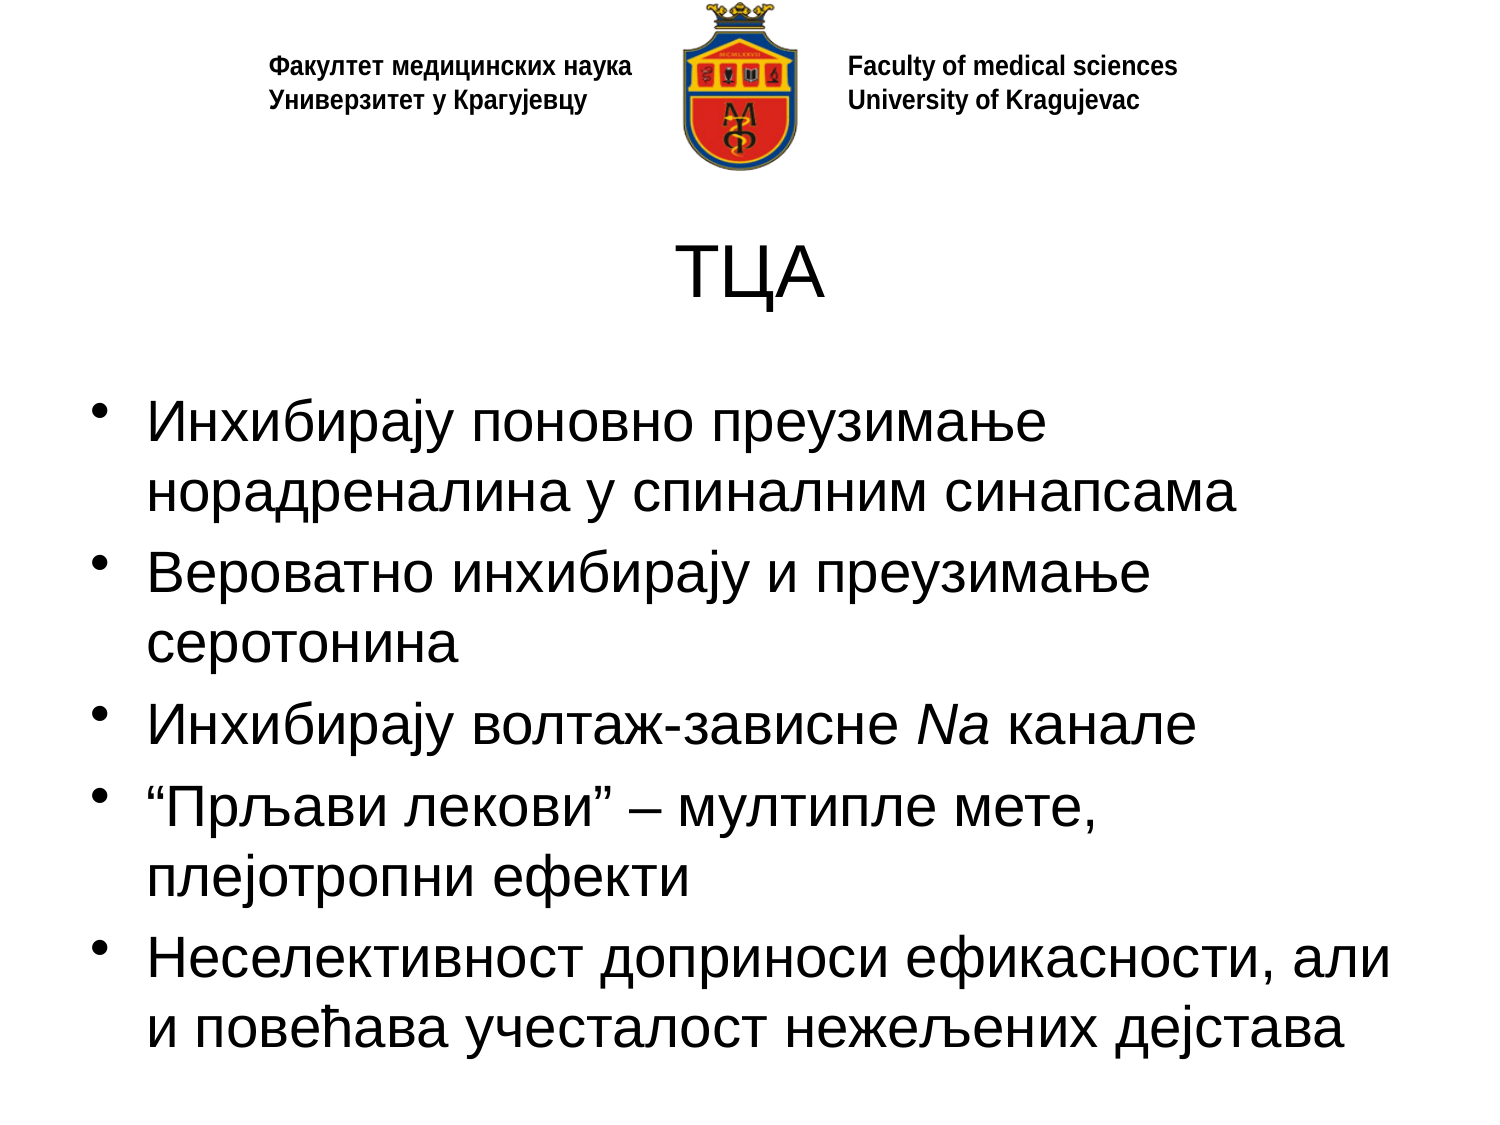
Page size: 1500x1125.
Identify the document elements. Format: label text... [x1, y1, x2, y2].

list Инхибирају поновно преузимање норадреналина у спиналним синапсама Вероватно инхибирају и преузимање серотонина Инхибирају волтаж-зависне Na канале “Прљави лекови” – мултипле мете, плејотропни ефекти Неселективност доприноси ефикасности, али и повећава учесталост нежељених дејстава [74, 374, 1426, 1118]
title ТЦА [74, 173, 1426, 362]
